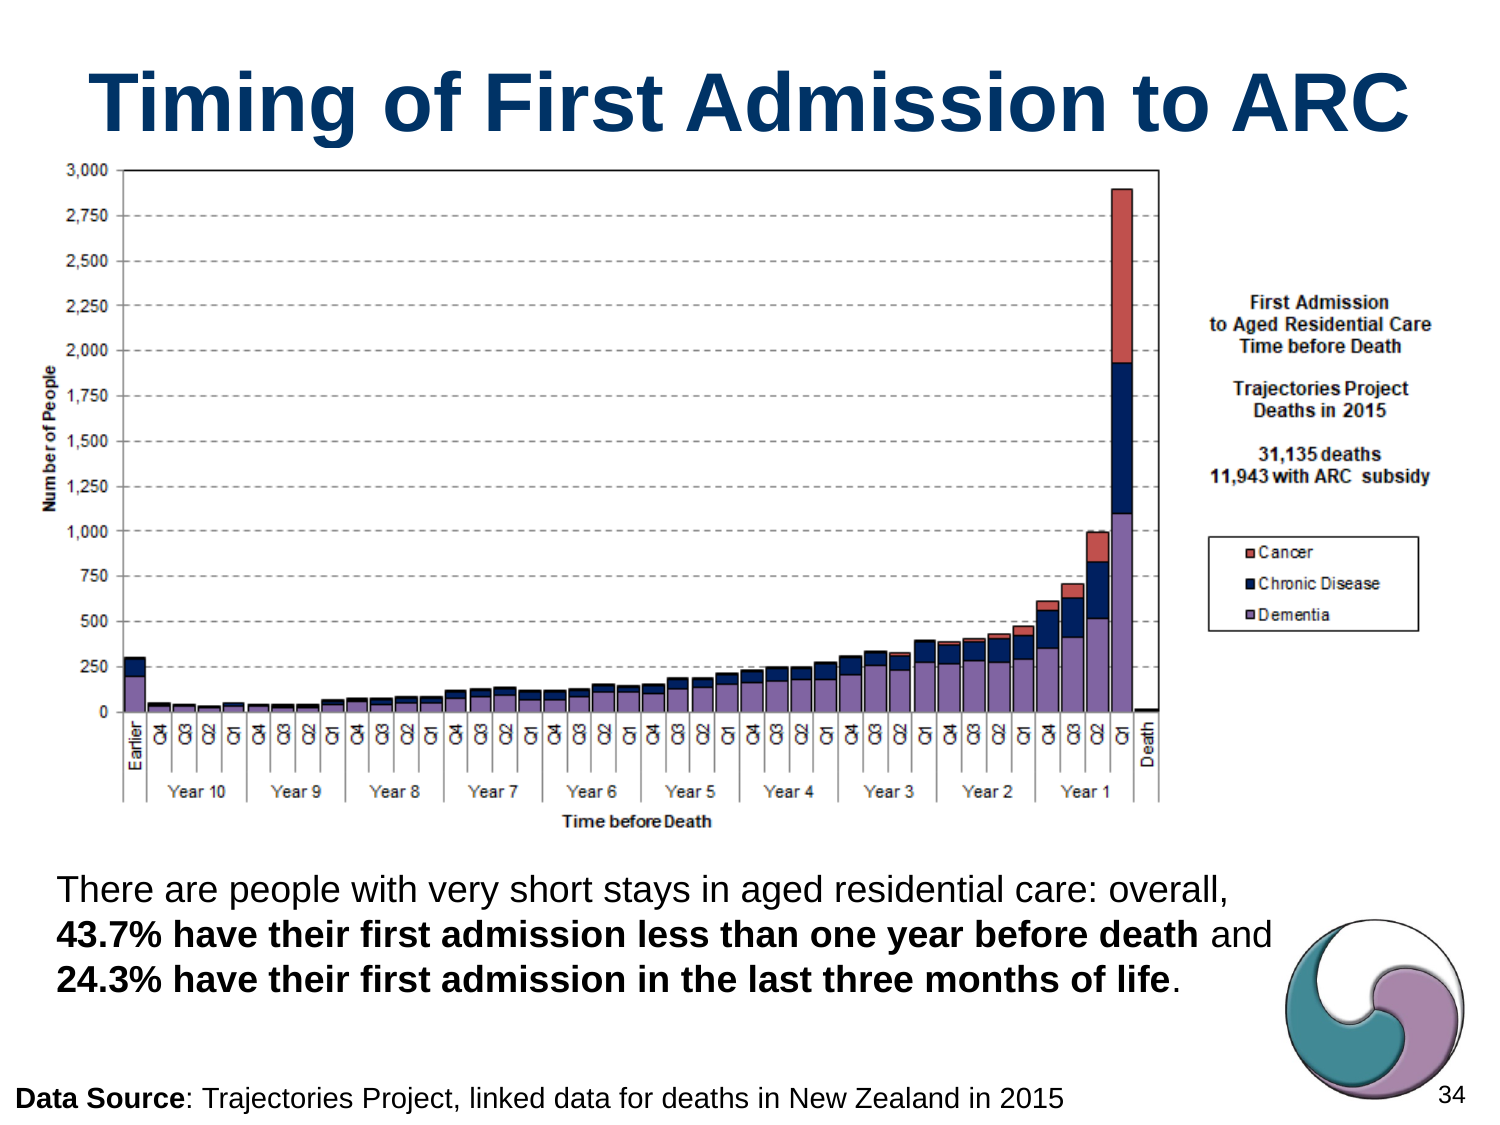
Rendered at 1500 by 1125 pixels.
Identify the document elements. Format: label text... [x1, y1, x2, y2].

title Timing of First Admission to ARC [0, 12, 1500, 200]
list There are people with very short stays in aged residential care: overall, 43.7% have their first admission less than one year before death and 24.3% have their first admission in the last three months of life. [41, 857, 1330, 909]
picture [1455, 1089, 1461, 1097]
picture [32, 148, 1468, 845]
list Data Source: Trajectories Project, linked data for deaths in New Zealand in 2015 [0, 1071, 1188, 1123]
picture [1281, 916, 1468, 1101]
